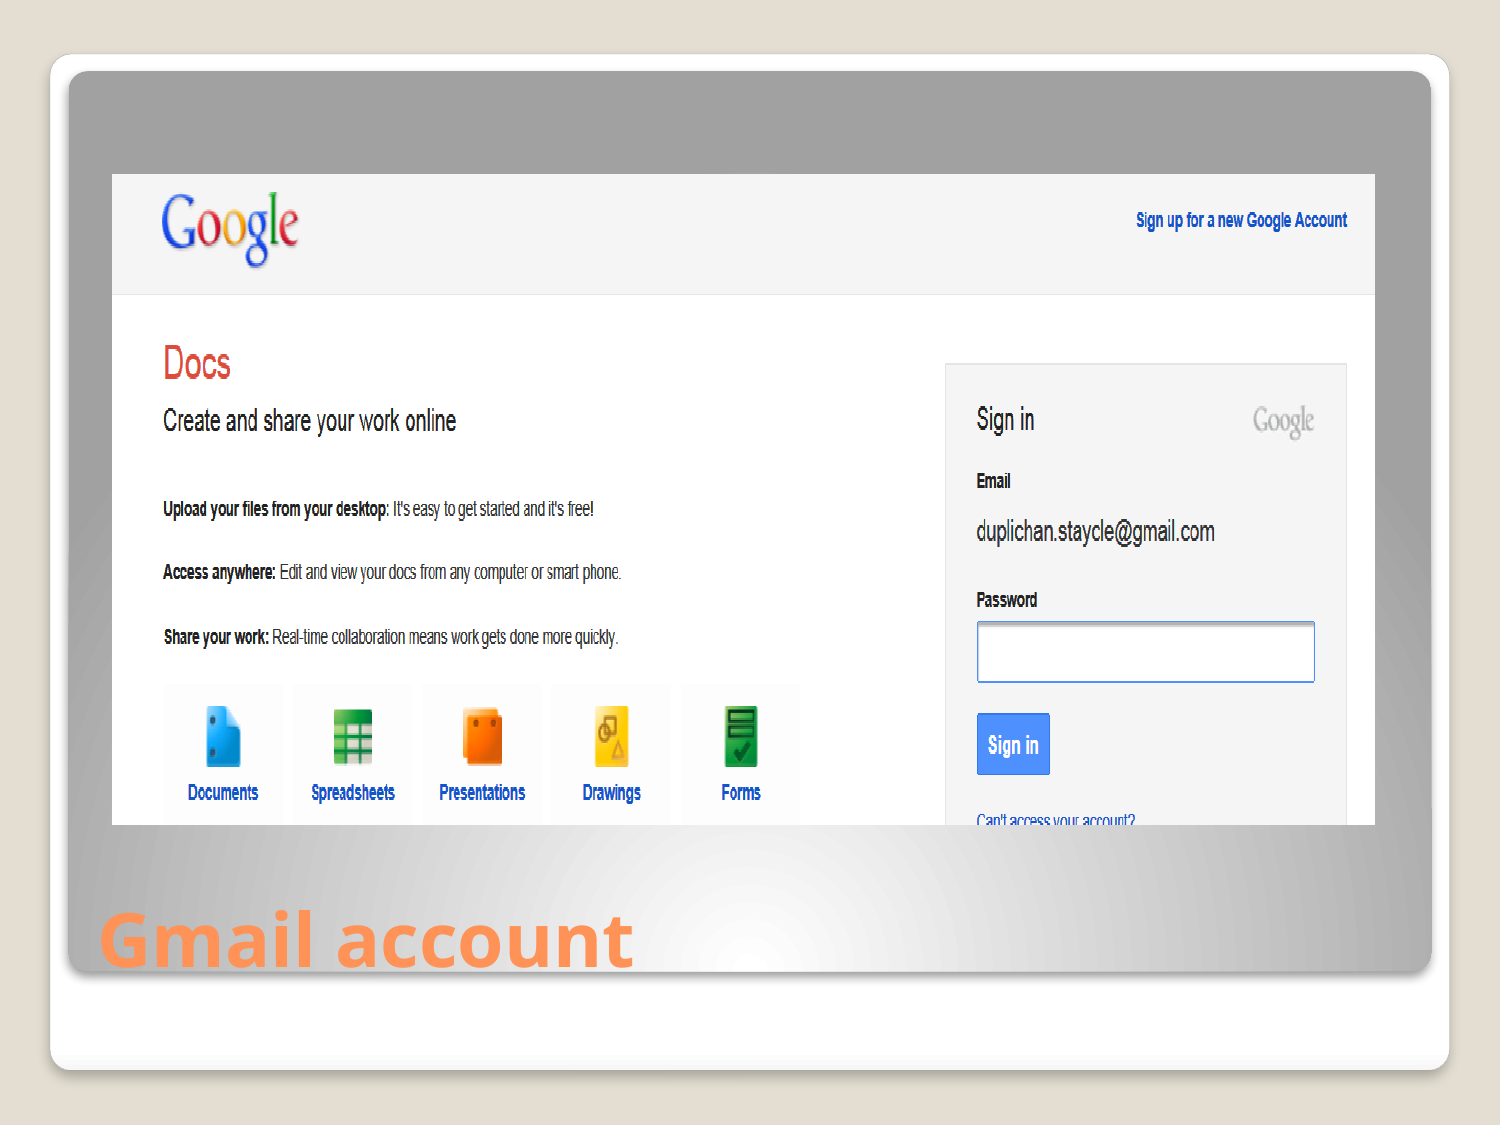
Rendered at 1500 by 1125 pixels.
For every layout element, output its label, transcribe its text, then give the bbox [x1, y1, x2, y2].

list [112, 174, 1376, 826]
title Gmail account [82, 817, 1425, 990]
